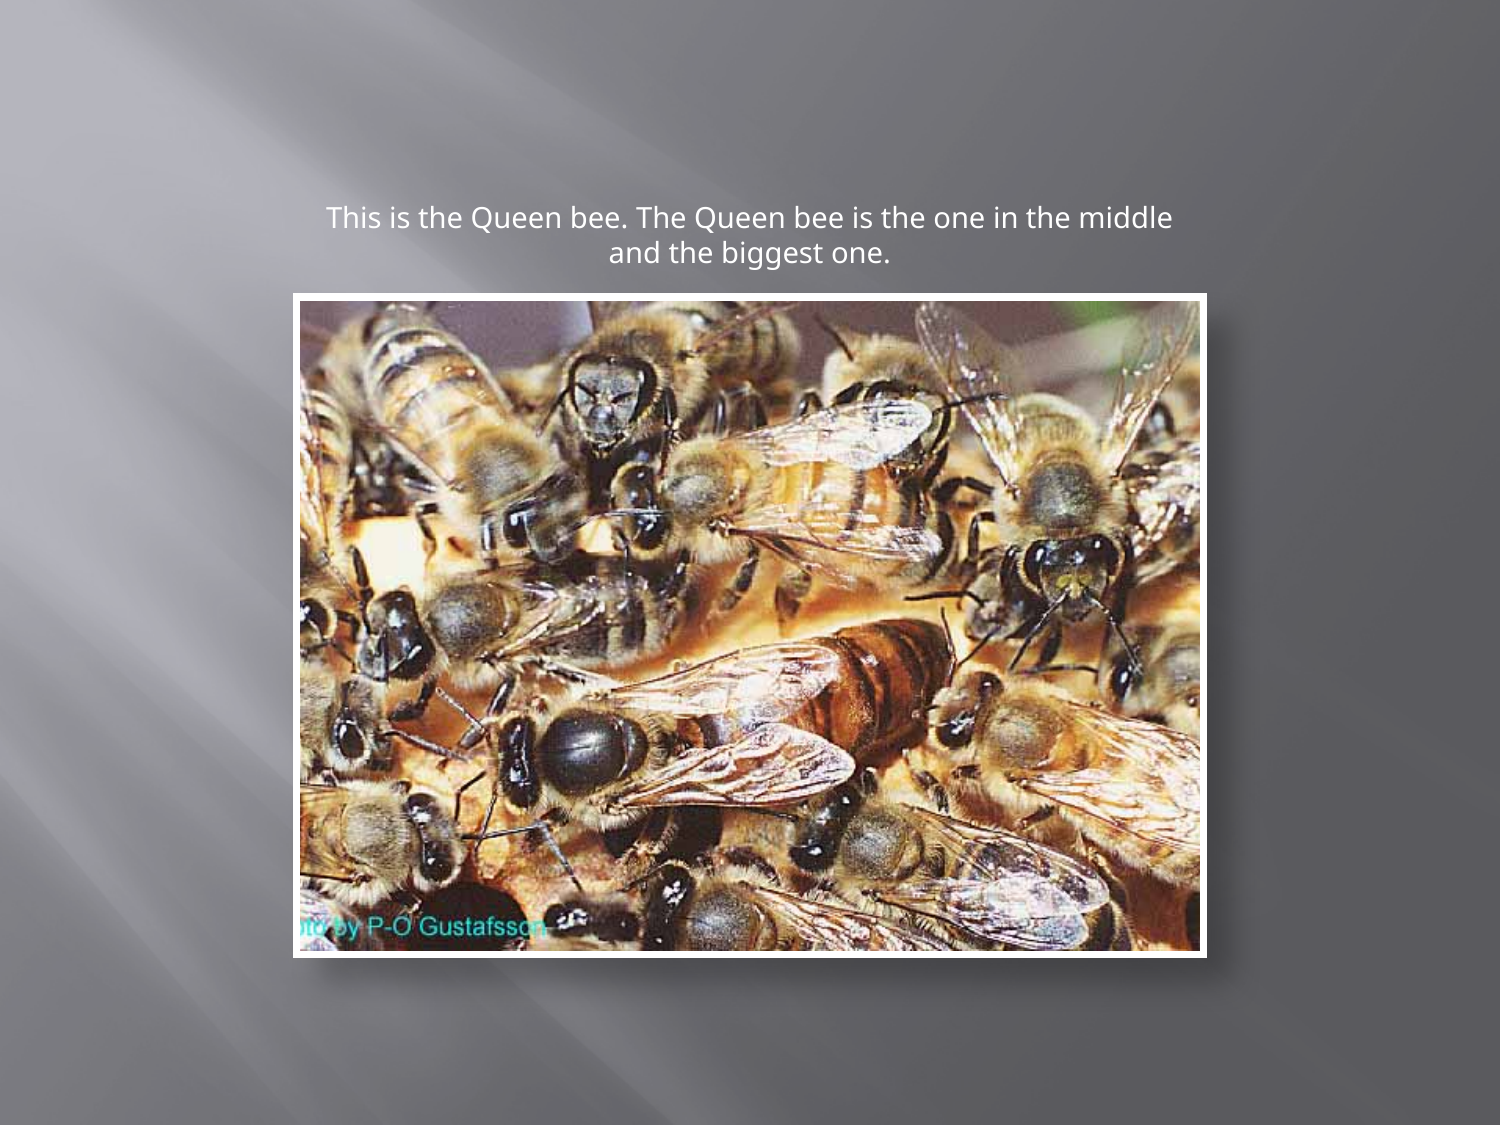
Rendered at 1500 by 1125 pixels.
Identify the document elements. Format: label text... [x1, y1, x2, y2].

list This is the Queen bee. The Queen bee is the one in the middle and the biggest one. [300, 191, 1200, 279]
picture [299, 300, 1201, 951]
